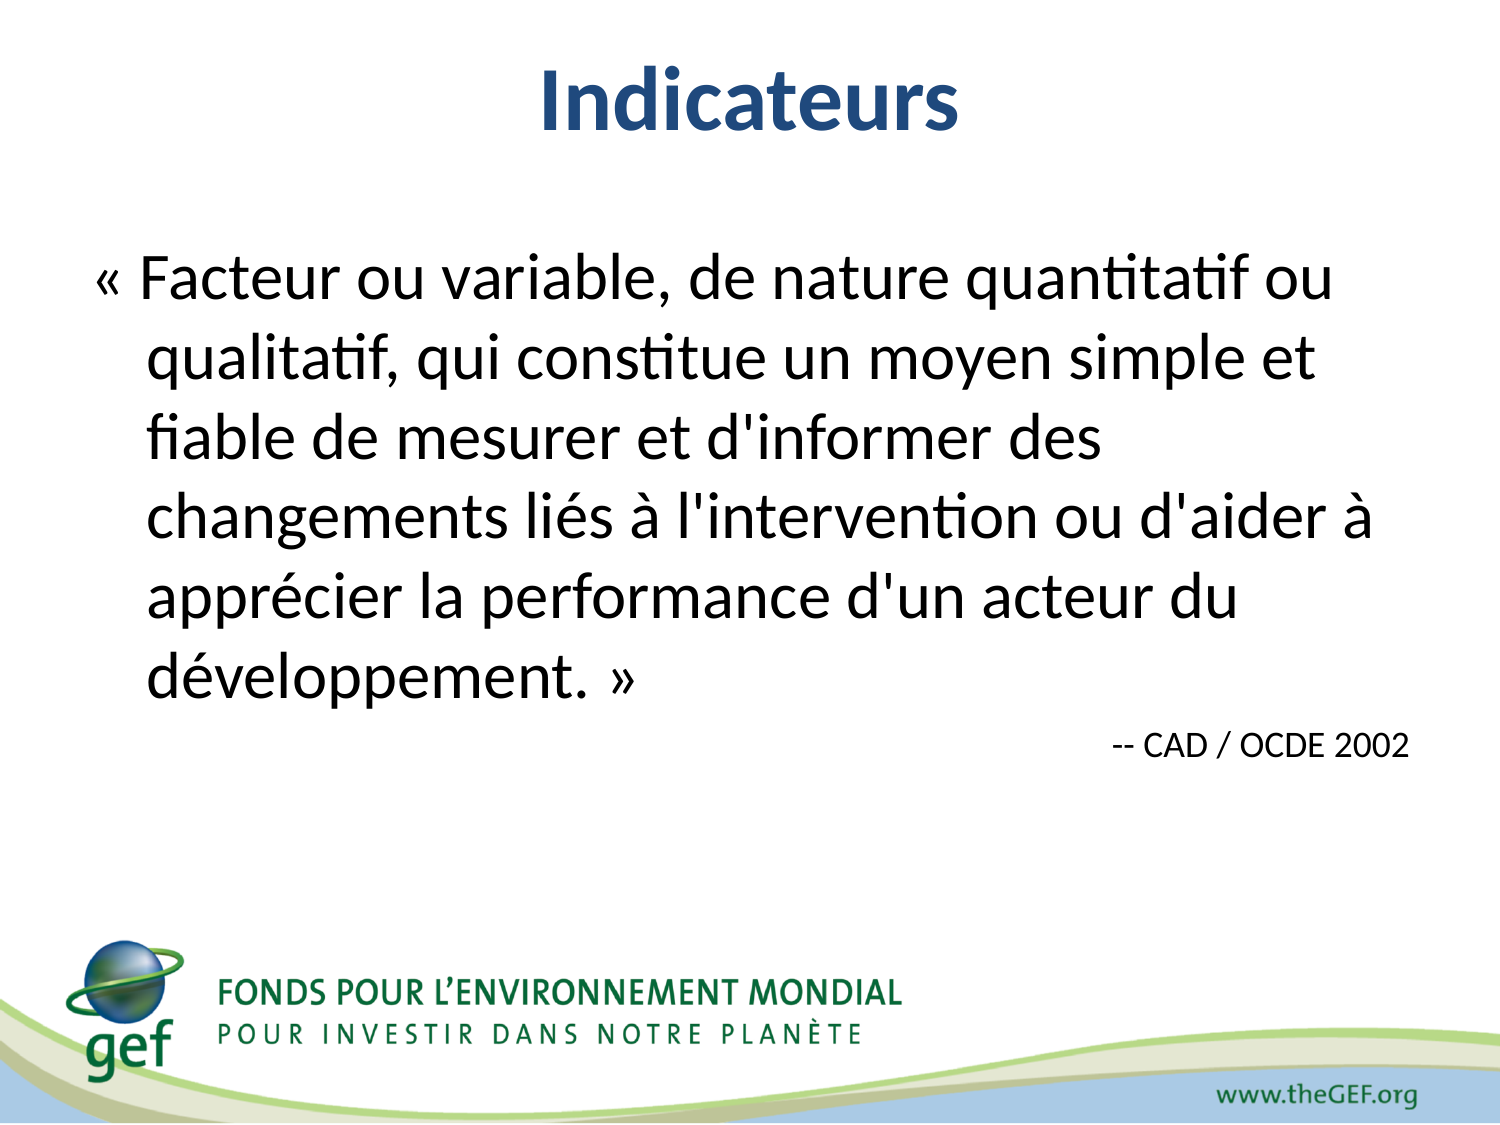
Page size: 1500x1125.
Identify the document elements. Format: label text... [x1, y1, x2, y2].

title Indicateurs [74, 0, 1426, 188]
picture [0, 912, 1500, 1125]
list « Facteur ou variable, de nature quantitatif ou qualitatif, qui constitue un moyen simple et fiable de mesurer et d'informer des changements liés à l'intervention ou d'aider à apprécier la performance d'un acteur du développement. » -- CAD / OCDE 2002 [74, 224, 1426, 1006]
